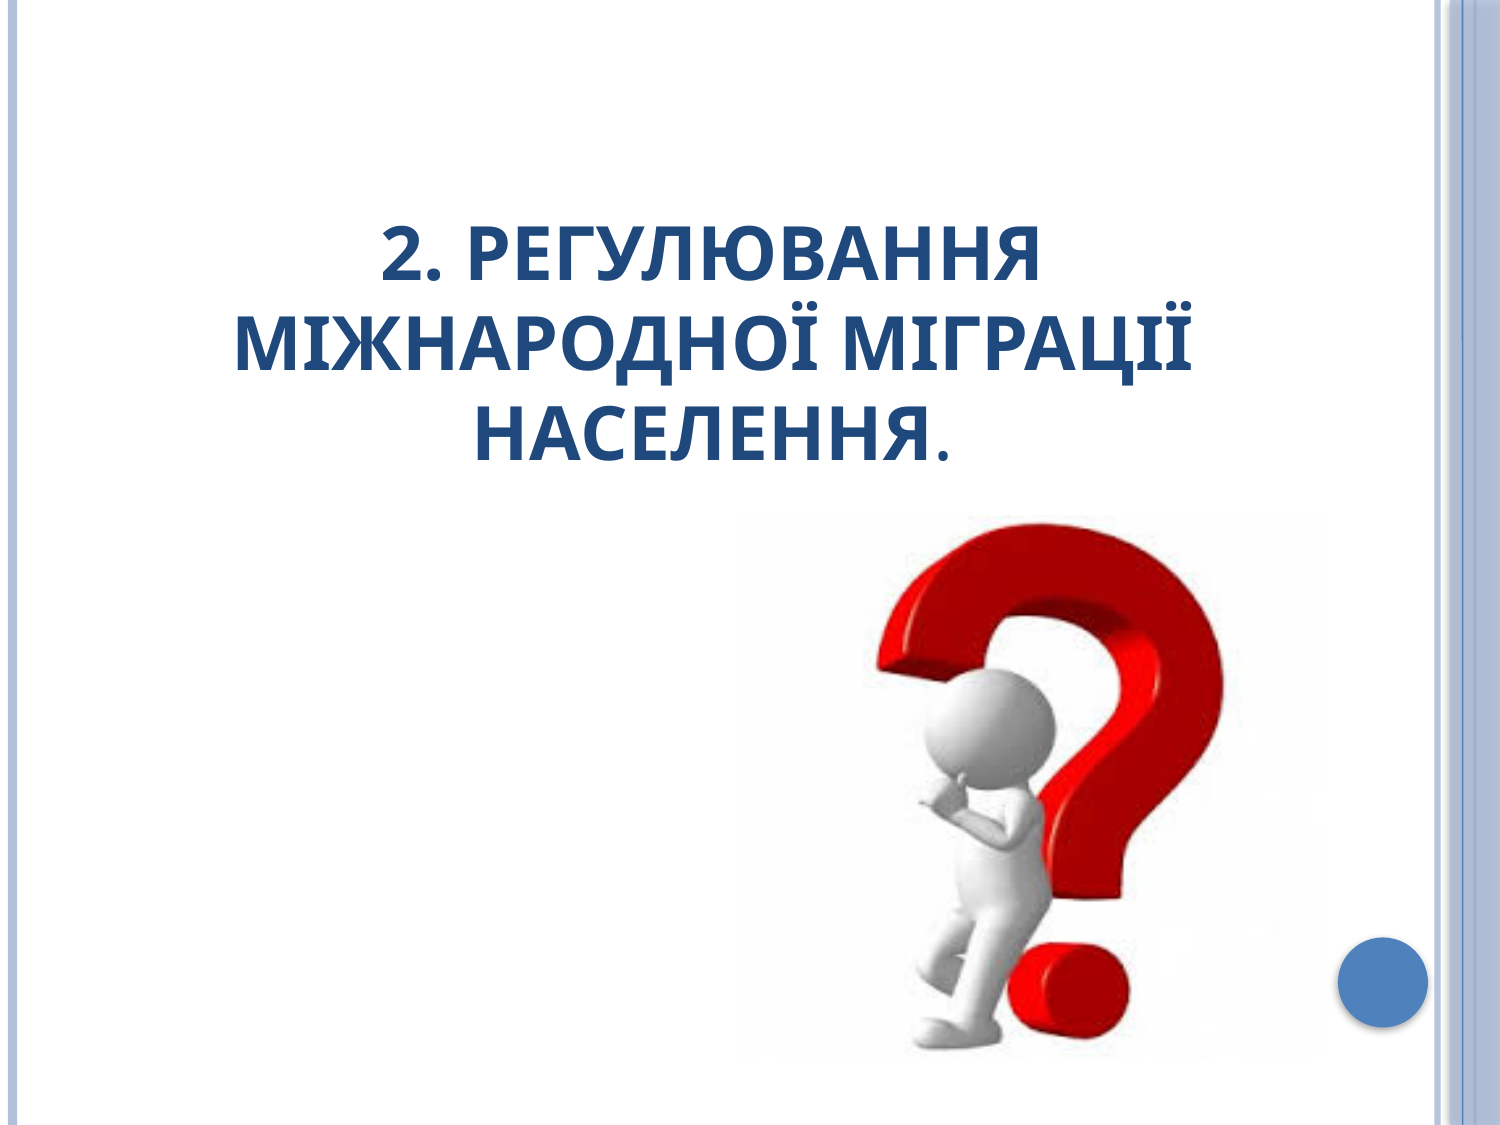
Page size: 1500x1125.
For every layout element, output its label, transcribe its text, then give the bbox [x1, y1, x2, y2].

picture [737, 514, 1330, 1060]
title 2. Регулювання міжнародної міграції населення. [100, 385, 1326, 573]
